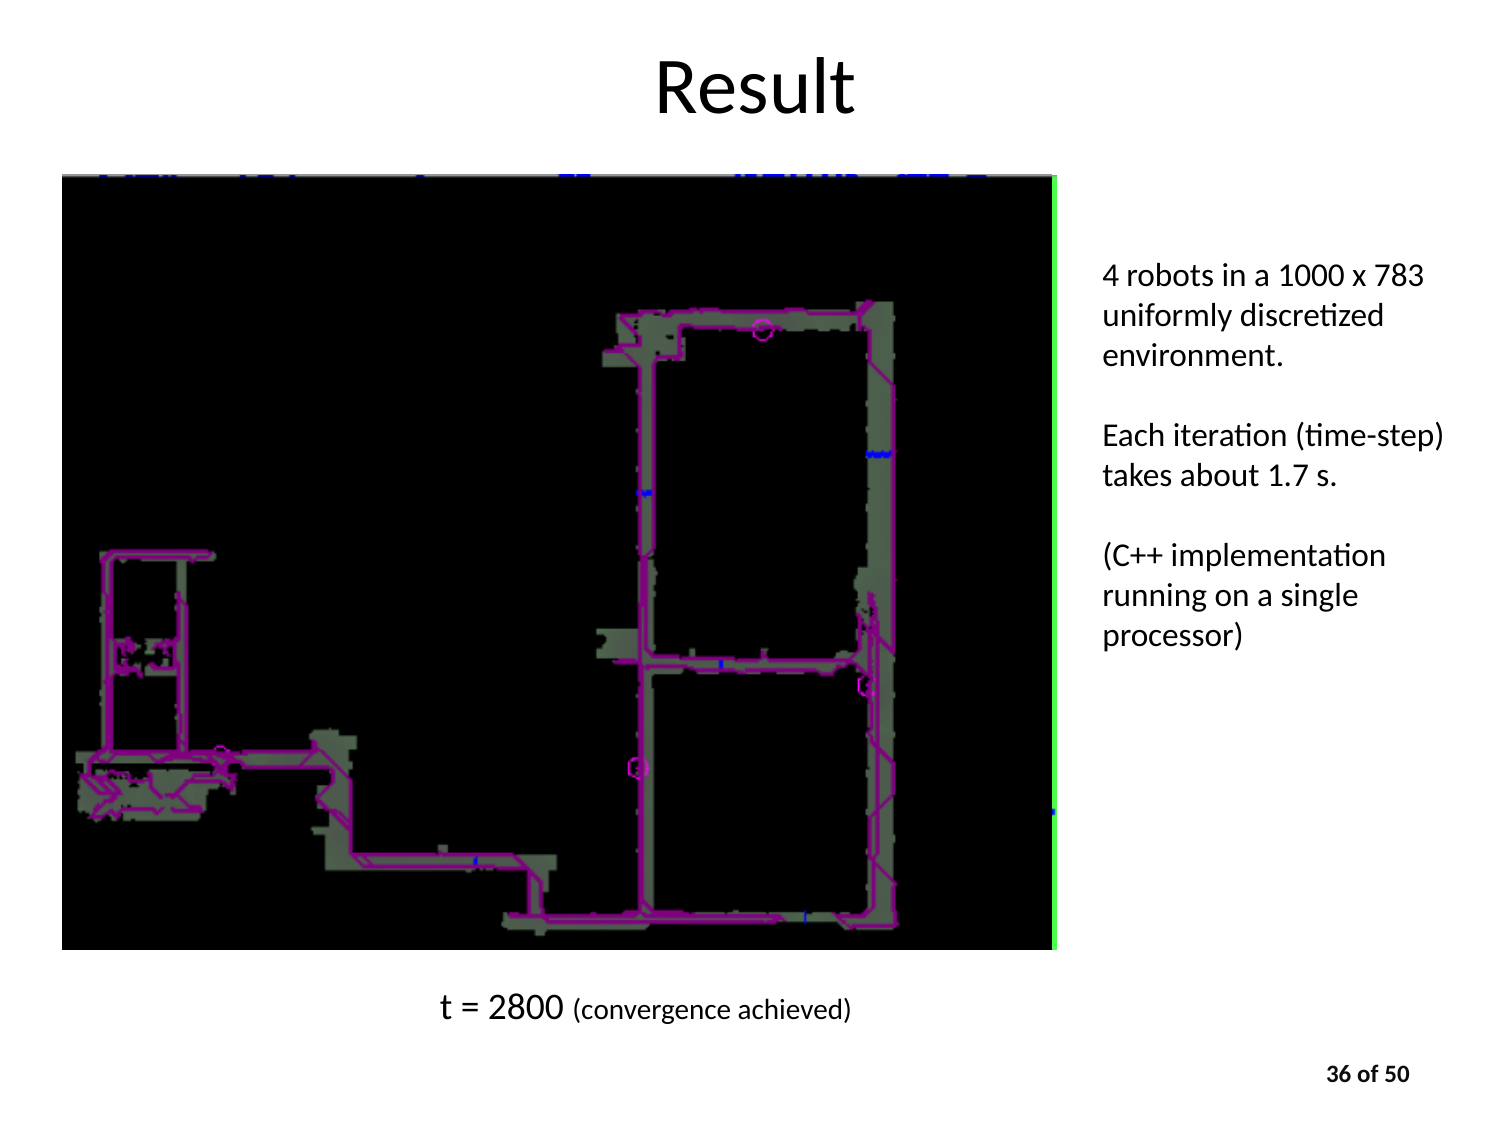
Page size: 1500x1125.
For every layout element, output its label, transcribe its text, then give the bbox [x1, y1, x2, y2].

text_box 4 robots in a 1000 x 783 uniformly discretized environment. Each iteration (time-step) takes about 1.7 s. (C++ implementation running on a single processor) [1087, 246, 1500, 661]
slide_number 36 of 50 [1074, 1042, 1425, 1103]
picture [62, 174, 1058, 950]
text_box t = 2800 (convergence achieved) [425, 974, 1213, 1035]
title Result [37, 24, 1475, 138]
